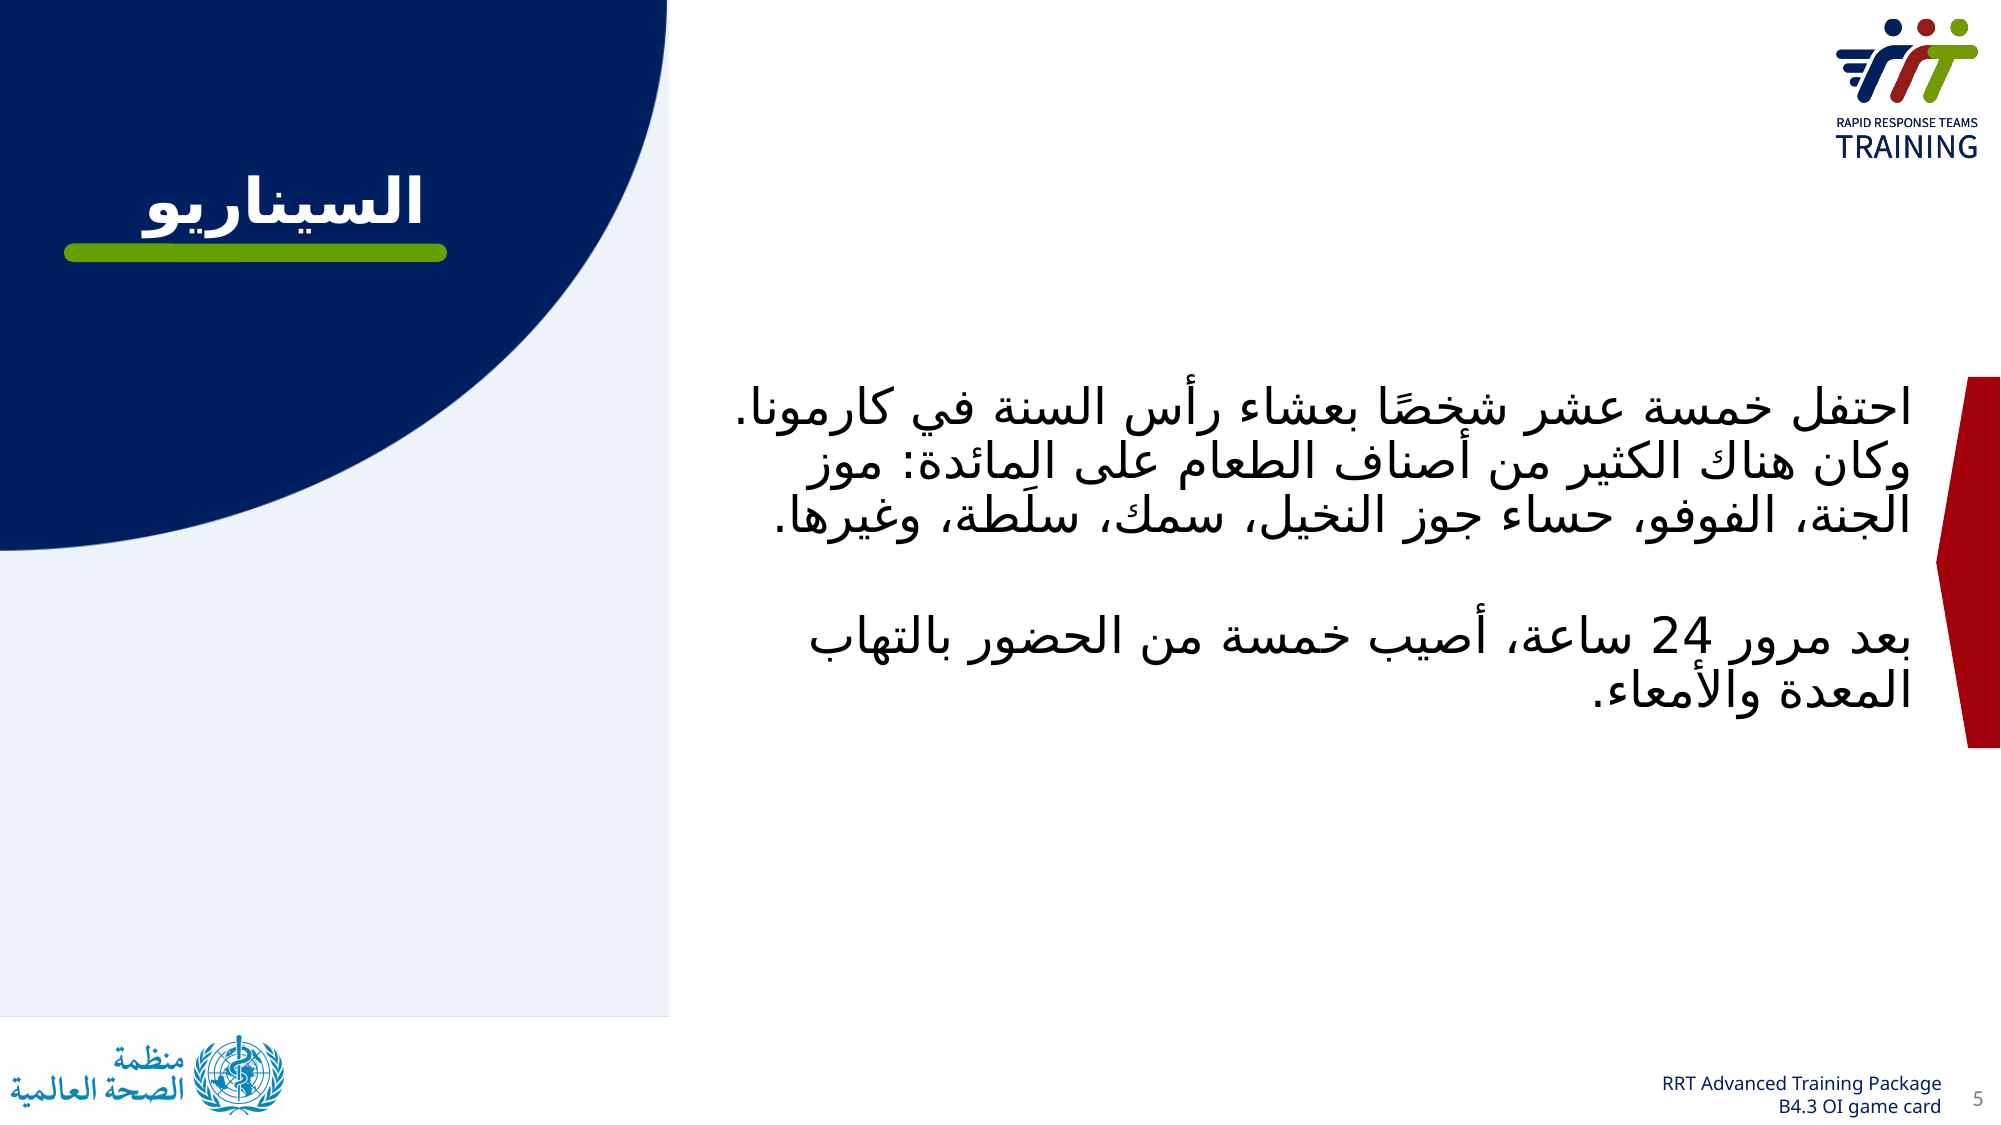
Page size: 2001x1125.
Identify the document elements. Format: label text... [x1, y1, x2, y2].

picture [241, 1050, 247, 1059]
picture [11, 1035, 284, 1115]
text_box السيناريو [95, 169, 427, 237]
picture [0, 0, 669, 1018]
list احتفل خمسة عشر شخصًا بعشاء رأس السنة في كارمونا. وكان هناك الكثير من أصناف الطعام على المائدة: موز الجنة، الفوفو، حساء جوز النخيل، سمك، سلَطة، وغيرها. بعد مرور 24 ساعة، أصيب خمسة من الحضور بالتهاب المعدة والأمعاء. [685, 373, 1922, 752]
picture [1835, 19, 1978, 167]
